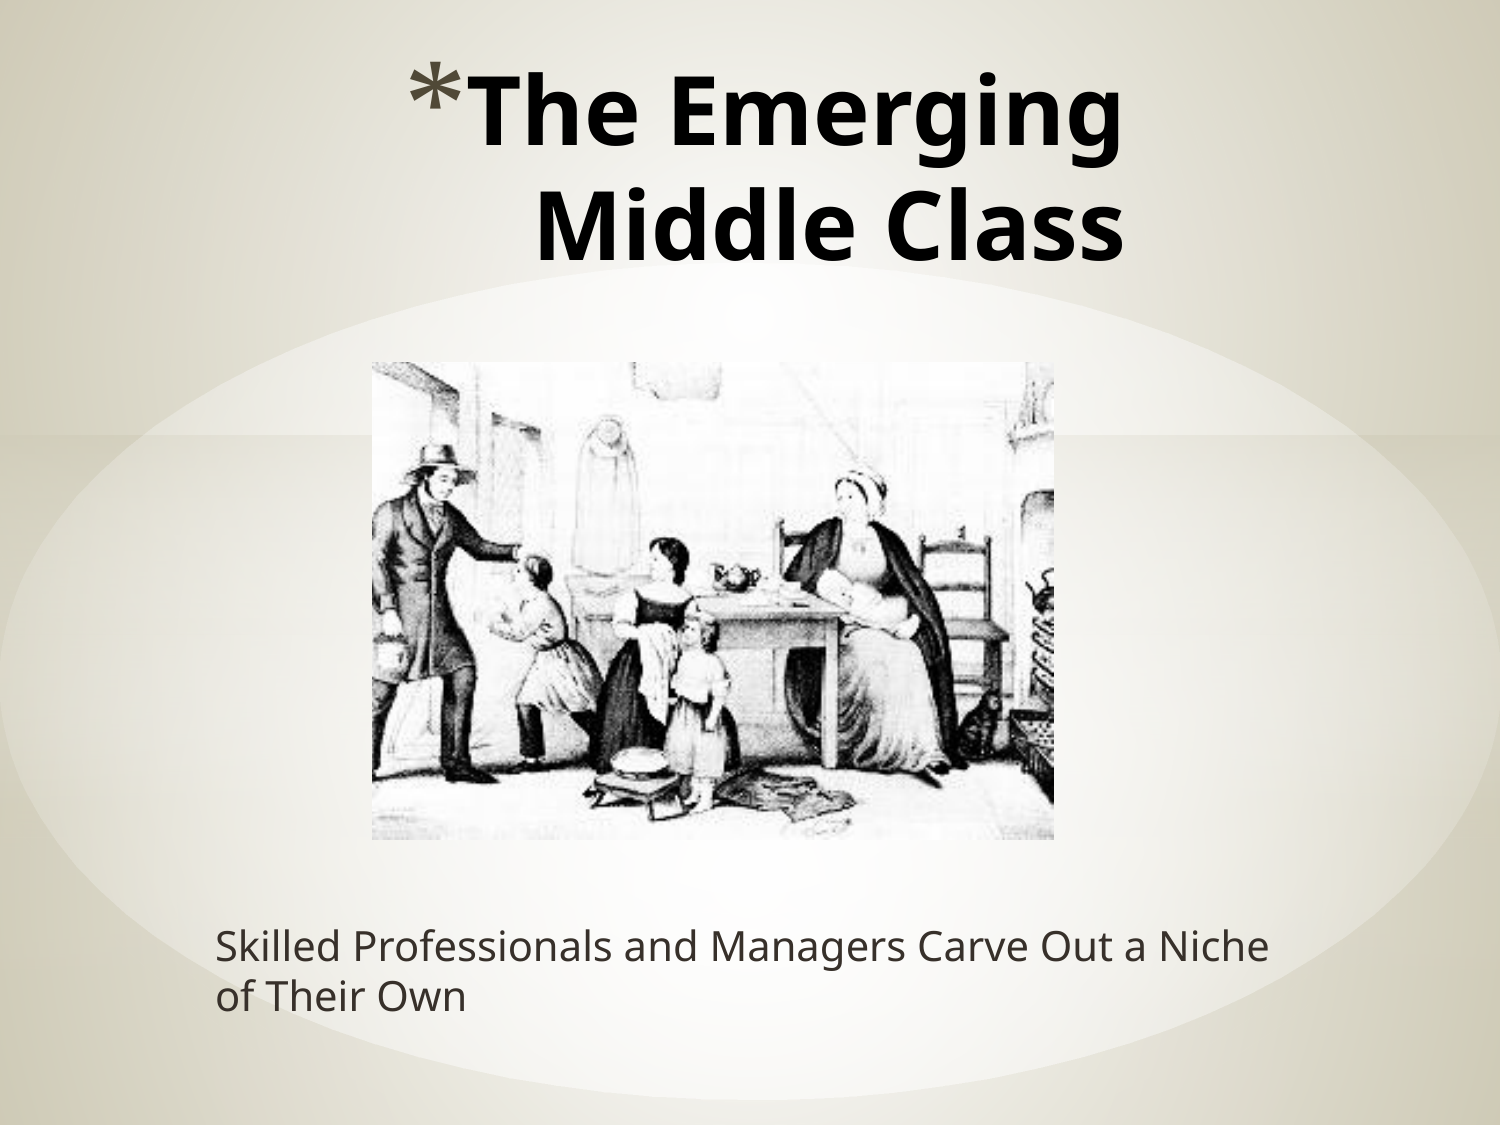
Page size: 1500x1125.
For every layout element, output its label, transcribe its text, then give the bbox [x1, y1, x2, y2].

picture [371, 362, 1054, 841]
list Skilled Professionals and Managers Carve Out a Niche of Their Own [200, 912, 1312, 1050]
title The Emerging Middle Class [162, 87, 1142, 288]
